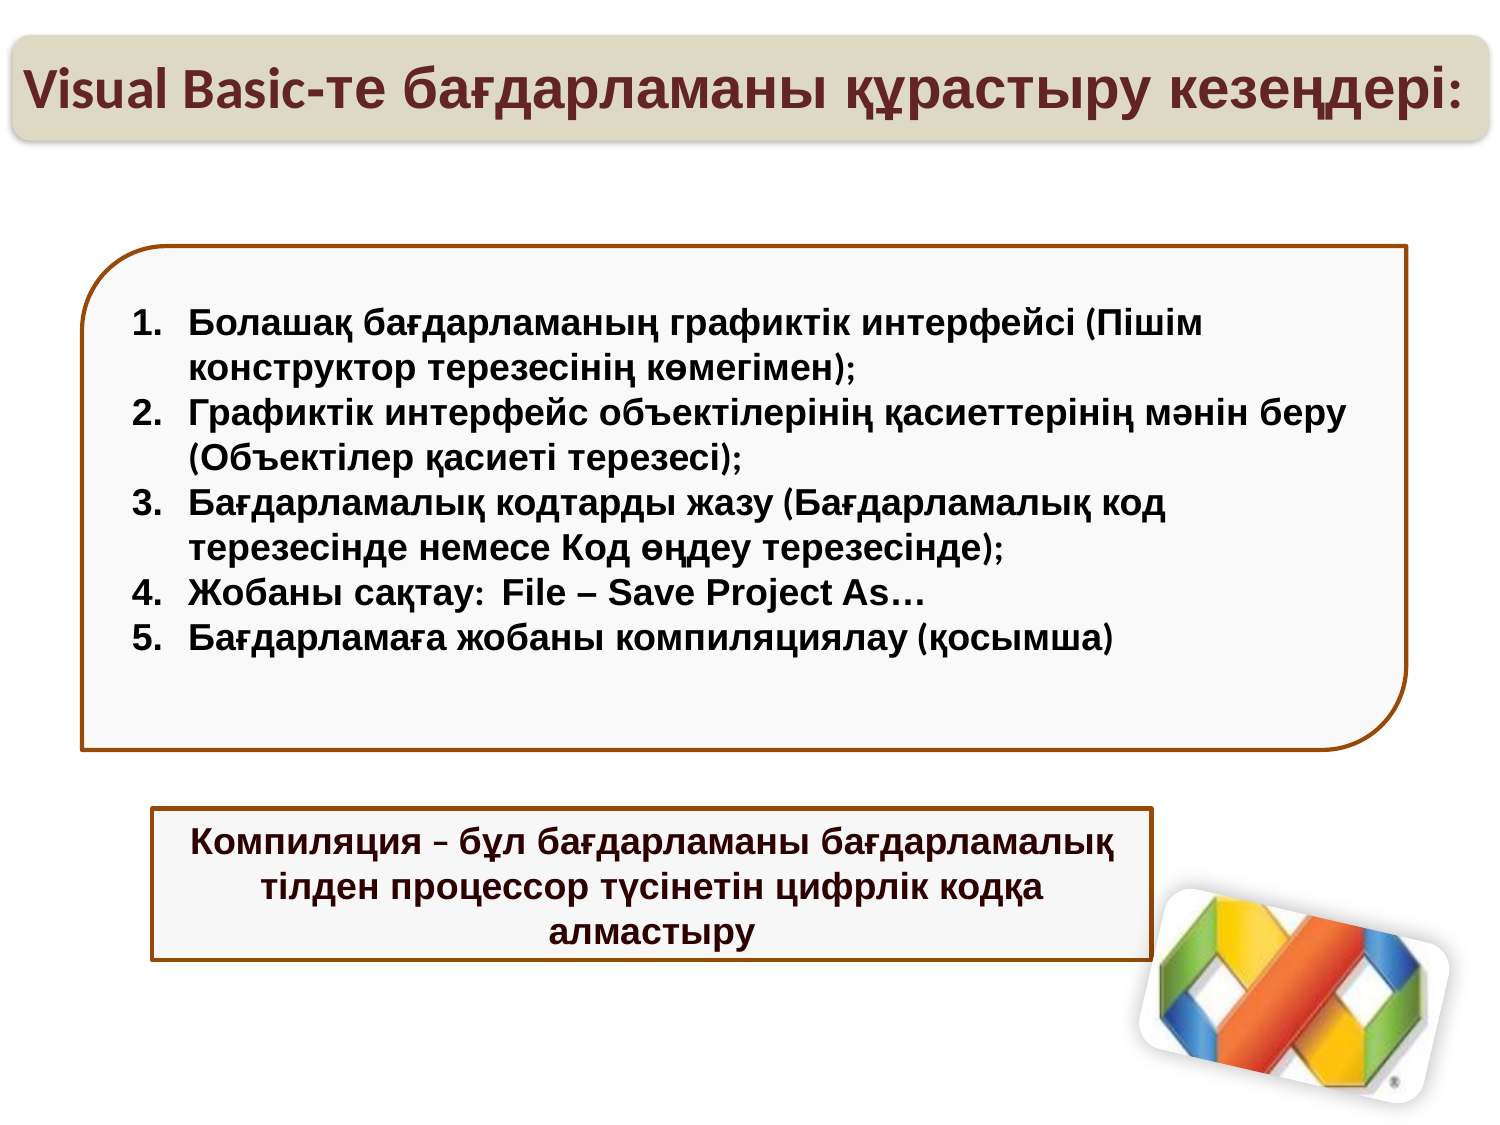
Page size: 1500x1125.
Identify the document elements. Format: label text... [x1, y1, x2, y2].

text_box [79, 243, 1409, 753]
text_box [13, 35, 1490, 141]
text_box Visual Basic-те бағдарламаны құрастыру кезеңдері: [8, 42, 1479, 128]
text_box Компиляция – бұл бағдарламаны бағдарламалық тілден процессор түсінетін цифрлік кодқа алмастыру [150, 806, 1154, 962]
text_box Болашақ бағдарламаның графиктік интерфейсі (Пішім конструктор терезесінің көмегімен); Графиктік интерфейс объектілерінің қасиеттерінің мәнін беру (Объектілер қасиеті терезесі); Бағдарламалық кодтарды жазу (Бағдарламалық код терезесінде немесе Код өңдеу терезесінде); Жобаны сақтау: File – Save Project As… Бағдарламаға жобаны компиляциялау (қосымша) [117, 290, 1395, 711]
picture [1139, 888, 1450, 1104]
